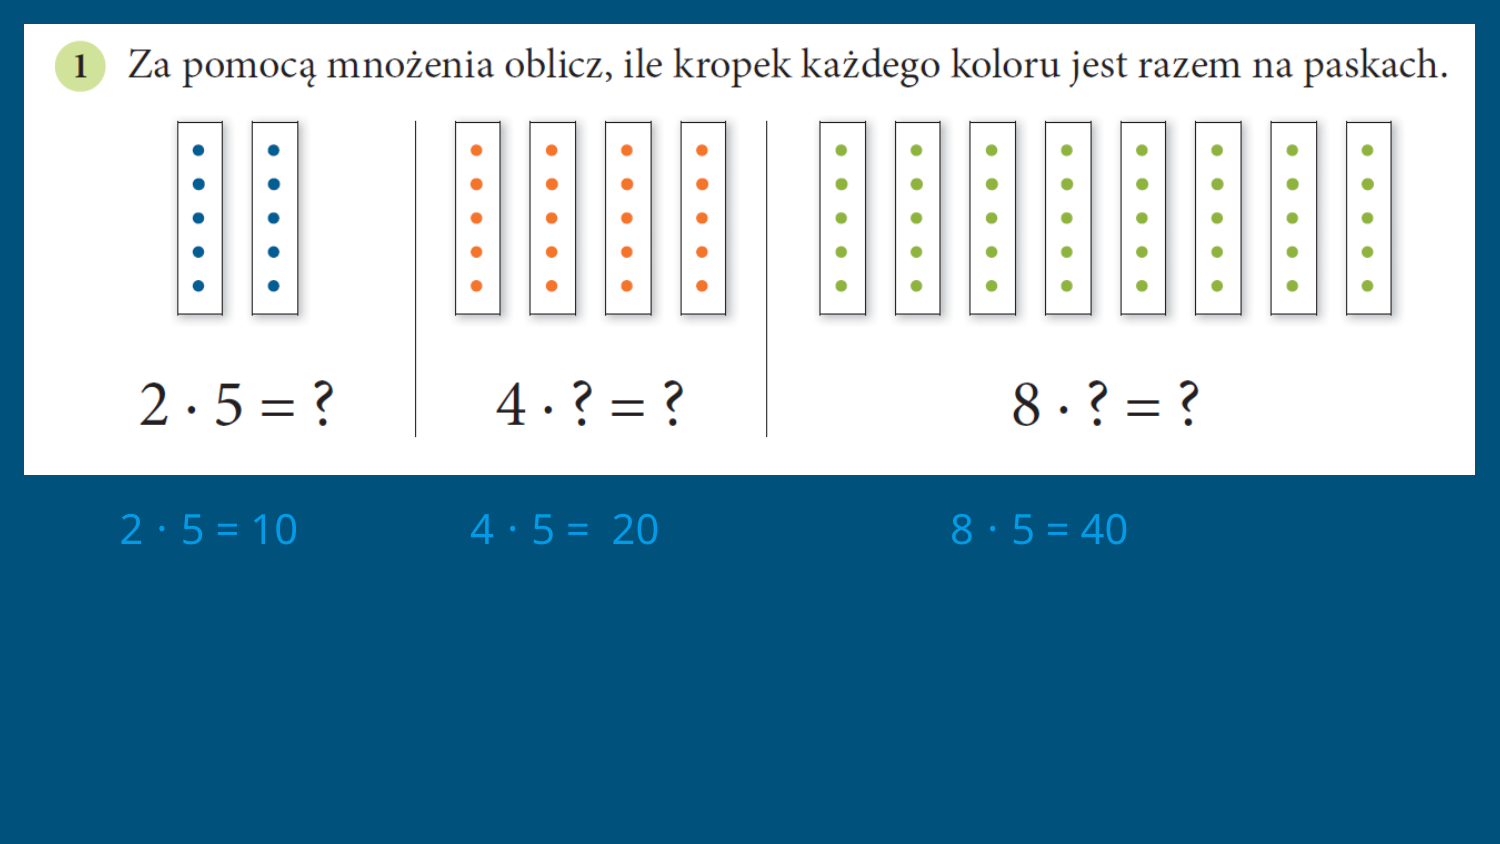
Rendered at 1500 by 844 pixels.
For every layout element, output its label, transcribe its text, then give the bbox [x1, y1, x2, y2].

picture [25, 25, 1474, 474]
text_box 2 𑁦 5 = 10 4 𑁦 5 = 20 8 𑁦 5 = 40 [104, 487, 1419, 617]
